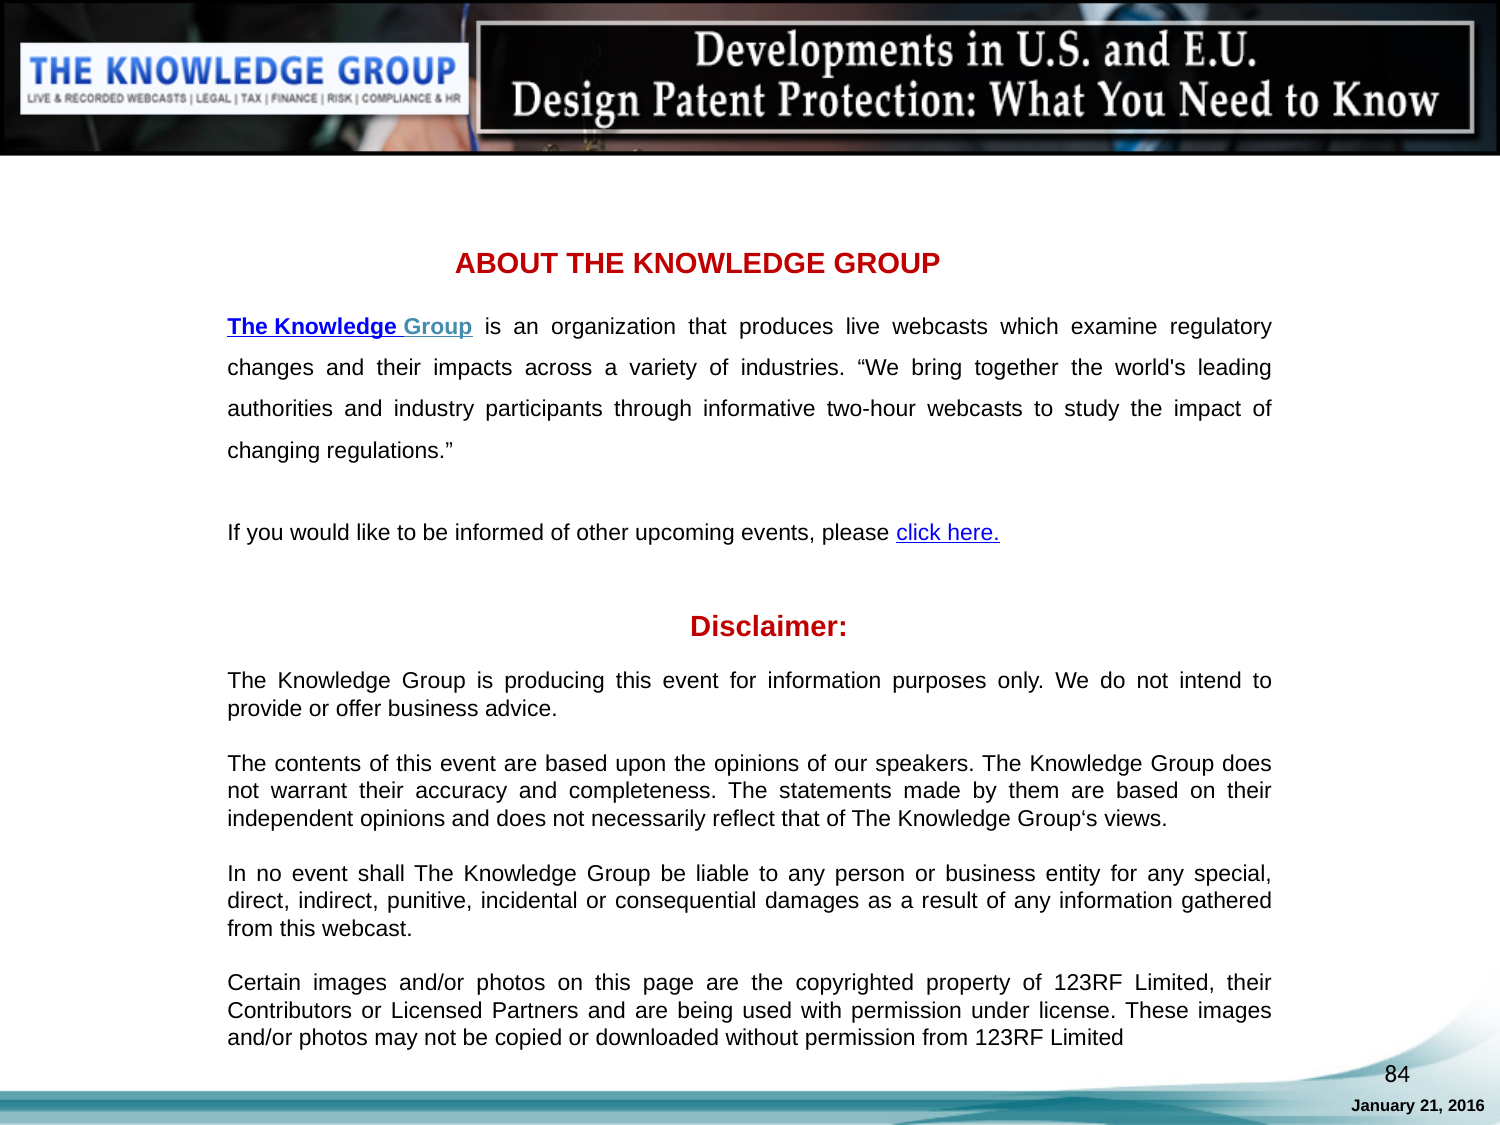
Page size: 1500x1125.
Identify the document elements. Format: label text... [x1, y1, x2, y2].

picture [0, 0, 1500, 1125]
text_box Disclaimer: [675, 599, 864, 650]
text_box ABOUT THE KNOWLEDGE GROUP [440, 237, 956, 288]
text_box The Knowledge Group is an organization that produces live webcasts which examine regulatory changes and their impacts across a variety of industries. “We bring together the world's leading authorities and industry participants through informative two-hour webcasts to study the impact of changing regulations.” If you would like to be informed of other upcoming events, please click here. [212, 290, 1288, 553]
text_box January 21, 2016 [1100, 1087, 1500, 1123]
text_box The Knowledge Group is producing this event for information purposes only. We do not intend to provide or offer business advice. The contents of this event are based upon the opinions of our speakers. The Knowledge Group does not warrant their accuracy and completeness. The statements made by them are based on their independent opinions and does not necessarily reflect that of The Knowledge Group‘s views. In no event shall The Knowledge Group be liable to any person or business entity for any special, direct, indirect, punitive, incidental or consequential damages as a result of any information gathered from this webcast. Certain images and/or photos on this page are the copyrighted property of 123RF Limited, their Contributors or Licensed Partners and are being used with permission under license. These images and/or photos may not be copied or downloaded without permission from 123RF Limited [212, 658, 1288, 1058]
slide_number 84 [1074, 1042, 1425, 1103]
